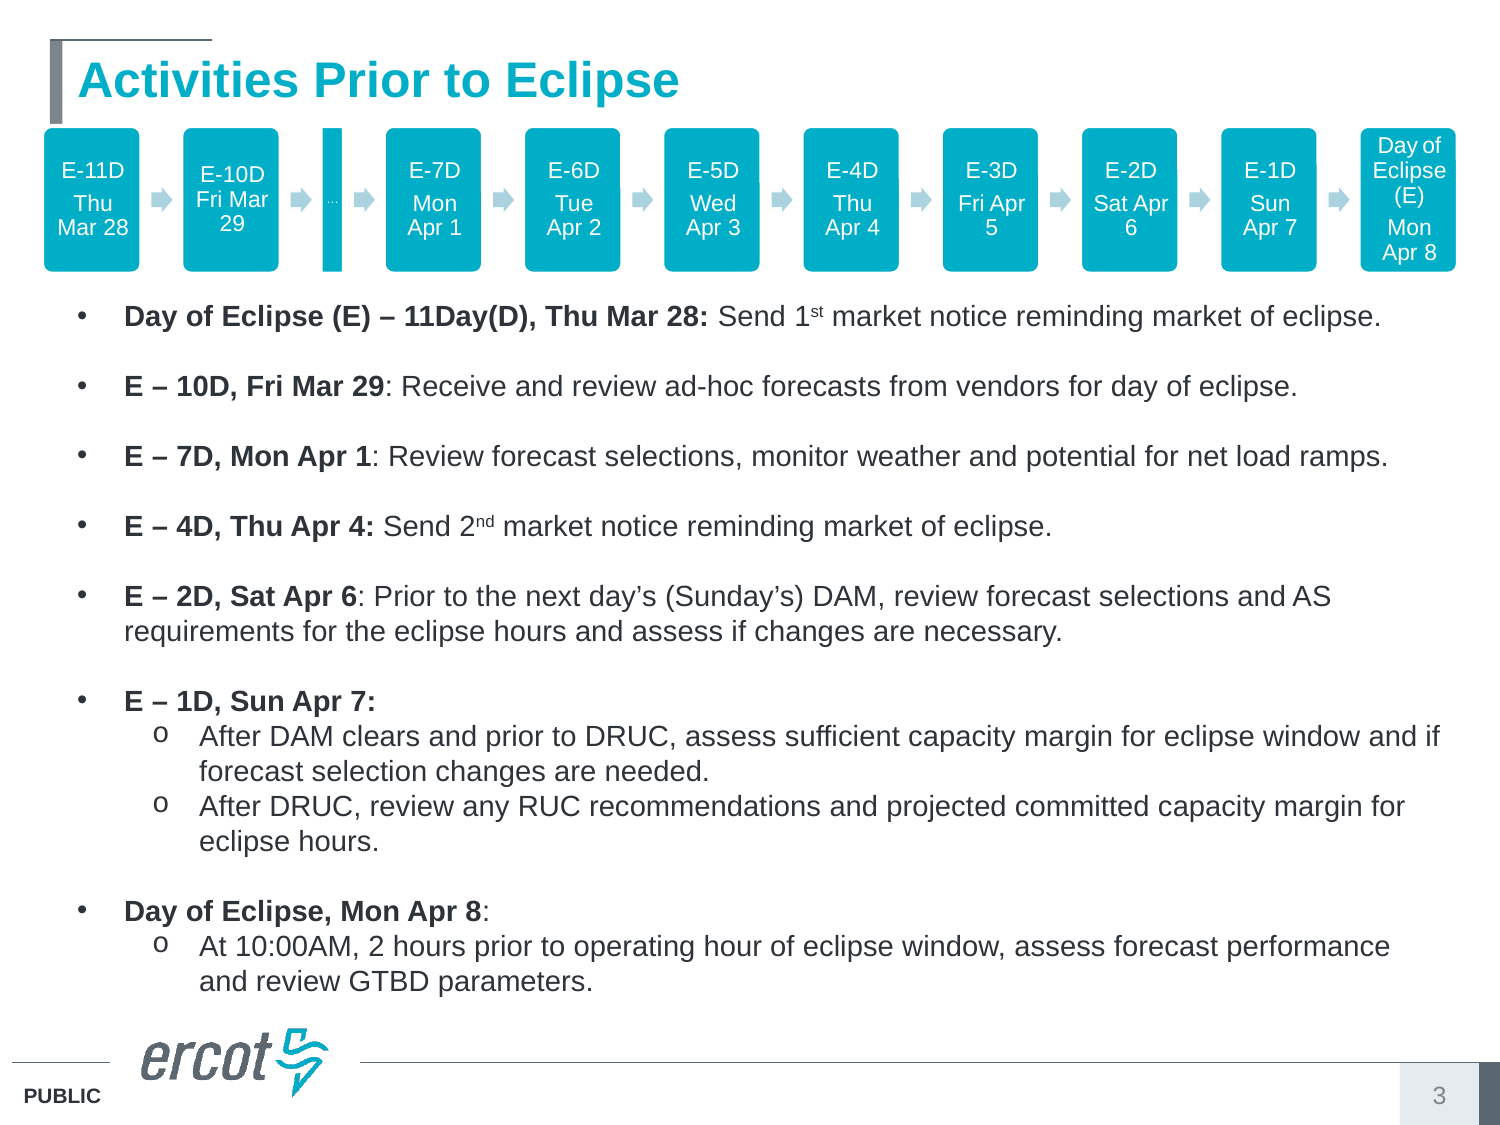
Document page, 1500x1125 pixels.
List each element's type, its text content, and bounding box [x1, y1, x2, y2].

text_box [41, 120, 1459, 280]
text_box Day of Eclipse (E) – 11Day(D), Thu Mar 28: Send 1st market notice reminding market of eclipse. E – 10D, Fri Mar 29: Receive and review ad-hoc forecasts from vendors for day of eclipse. E – 7D, Mon Apr 1: Review forecast selections, monitor weather and potential for net load ramps. E – 4D, Thu Apr 4: Send 2nd market notice reminding market of eclipse. E – 2D, Sat Apr 6: Prior to the next day’s (Sunday’s) DAM, review forecast selections and AS requirements for the eclipse hours and assess if changes are necessary. E – 1D, Sun Apr 7: After DAM clears and prior to DRUC, assess sufficient capacity margin for eclipse window and if forecast selection changes are needed. After DRUC, review any RUC recommendations and projected committed capacity margin for eclipse hours. Day of Eclipse, Mon Apr 8: At 10:00AM, 2 hours prior to operating hour of eclipse window, assess forecast performance and review GTBD parameters. [62, 290, 1459, 1005]
title Activities Prior to Eclipse [62, 39, 1450, 118]
slide_number 3 [1400, 1076, 1480, 1113]
picture [137, 1024, 332, 1100]
